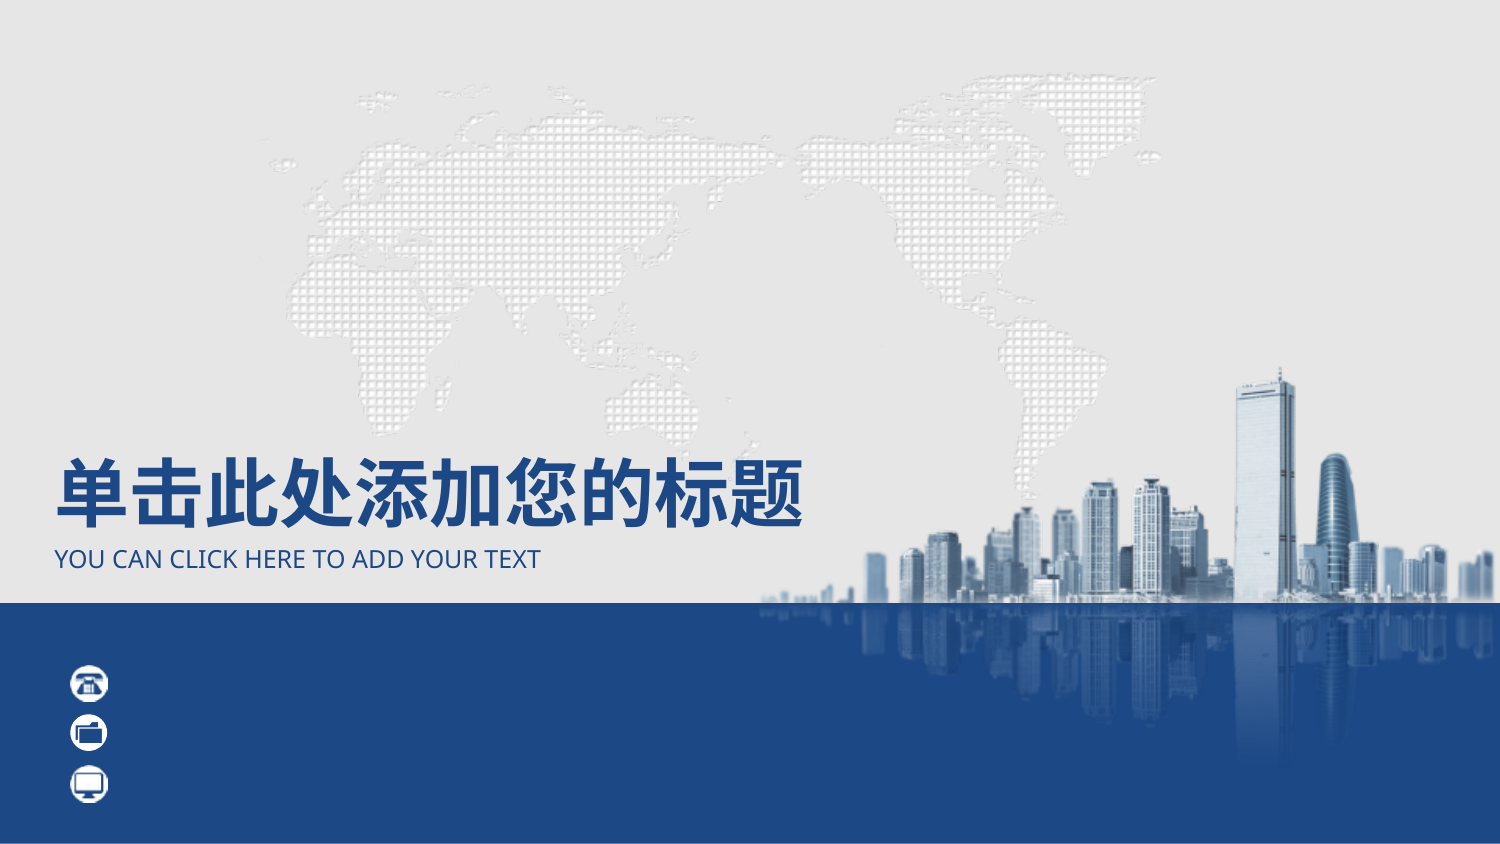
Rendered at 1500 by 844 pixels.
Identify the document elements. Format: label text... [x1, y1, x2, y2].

text_box YOU CAN CLICK HERE TO ADD YOUR TEXT [43, 537, 684, 579]
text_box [689, 345, 1500, 844]
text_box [70, 662, 151, 709]
text_box 单击此处添加您的标题 [43, 440, 684, 537]
text_box [0, 603, 684, 844]
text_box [70, 716, 151, 758]
picture [257, 61, 1179, 523]
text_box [70, 763, 151, 809]
